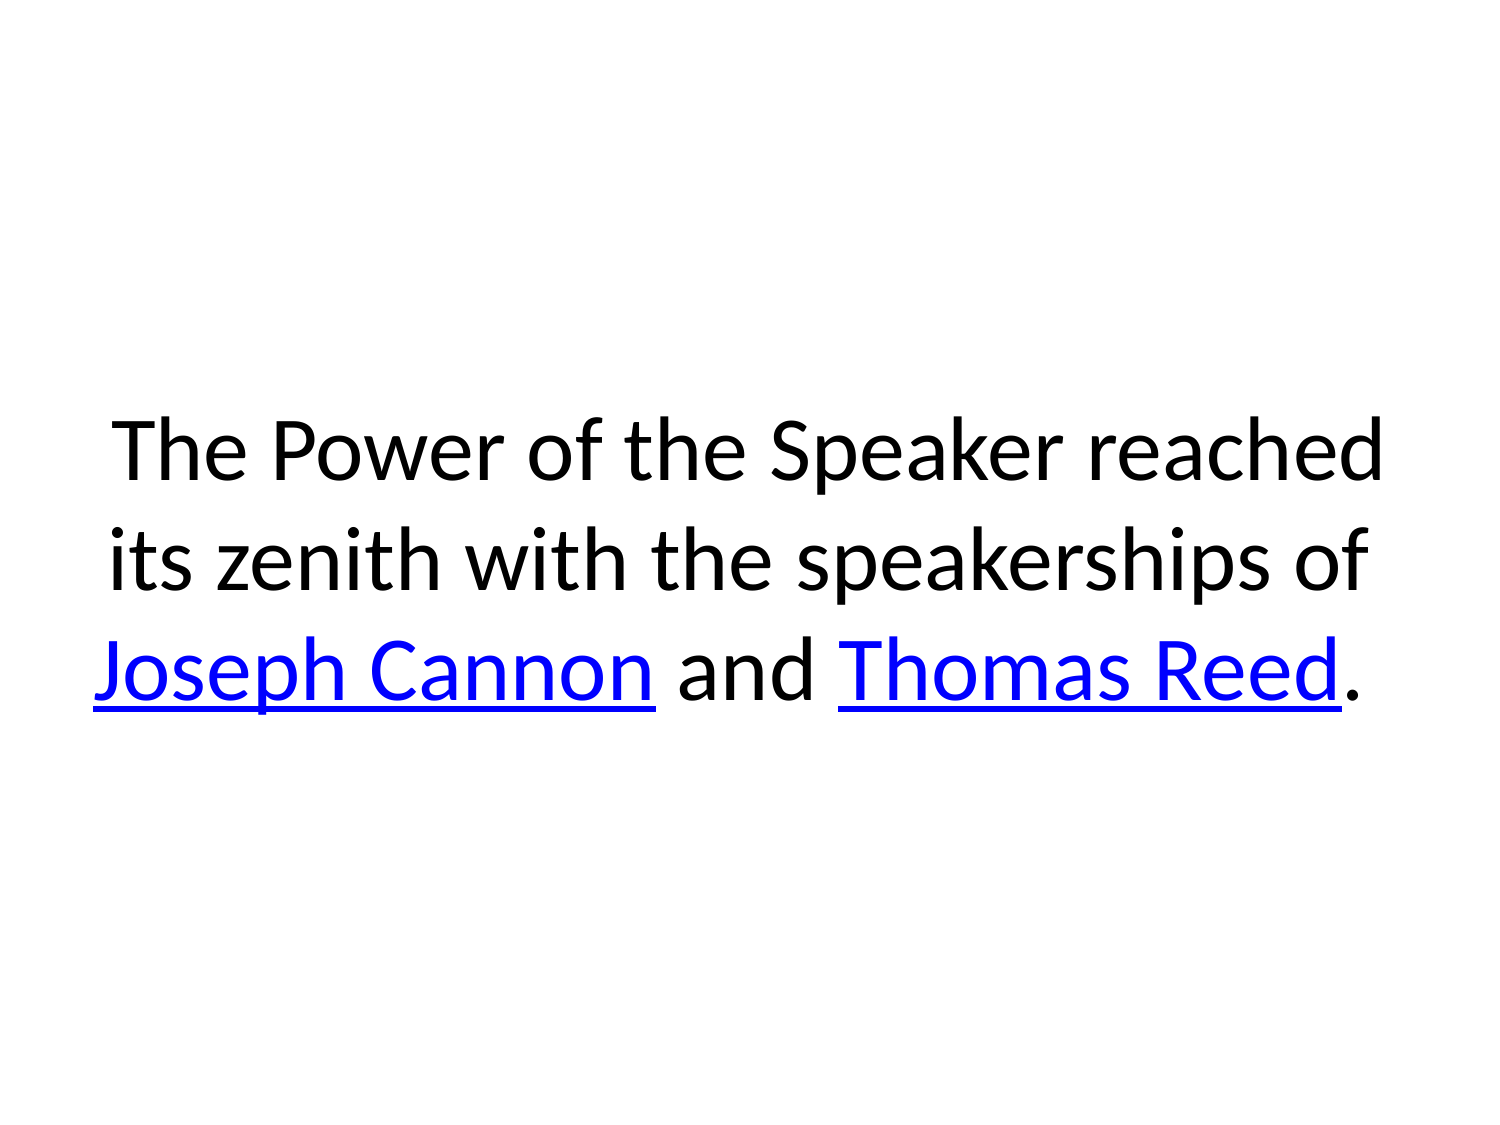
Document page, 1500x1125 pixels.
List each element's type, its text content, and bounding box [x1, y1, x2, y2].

title The Power of the Speaker reached its zenith with the speakerships of Joseph Cannon and Thomas Reed. [74, 44, 1426, 1063]
